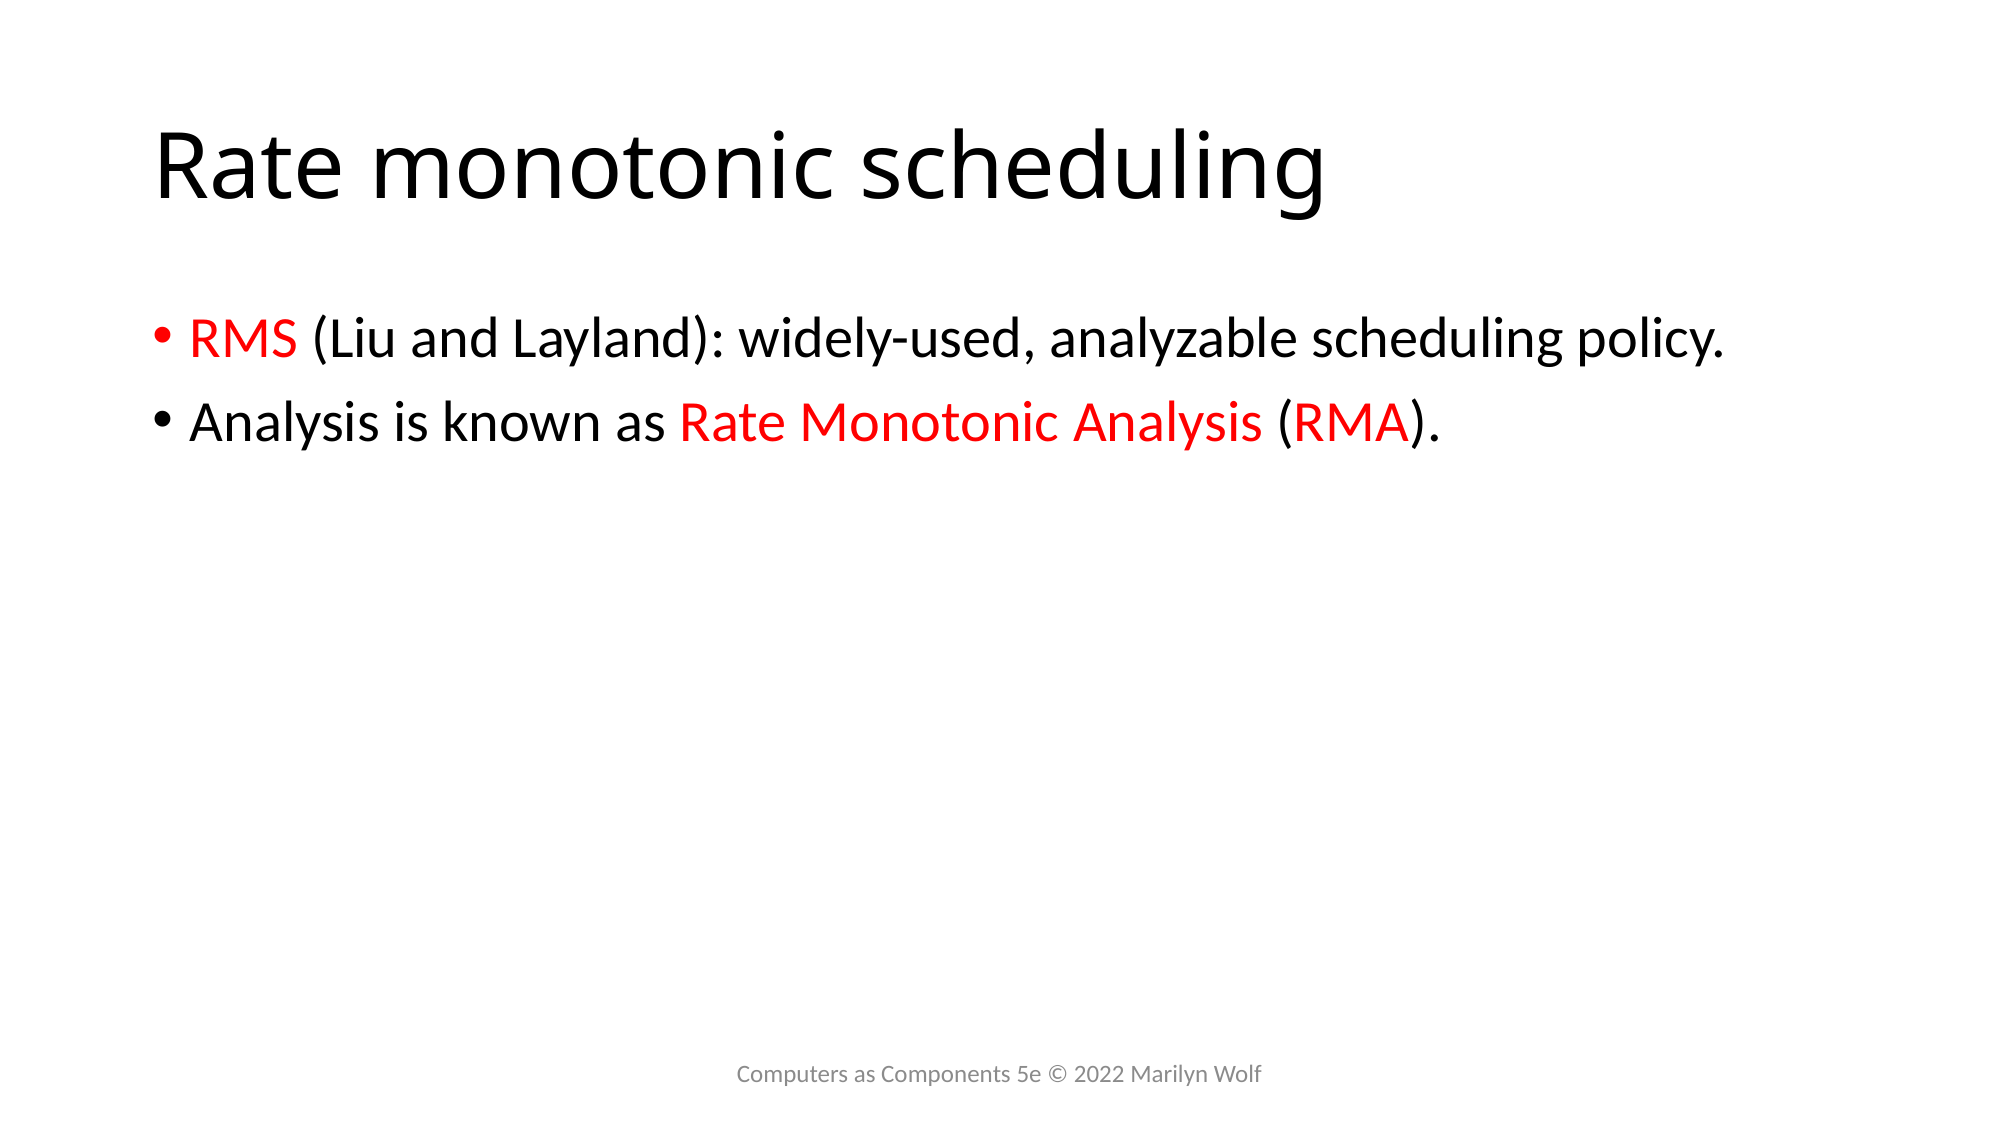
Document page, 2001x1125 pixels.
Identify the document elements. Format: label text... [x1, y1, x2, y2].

footer Computers as Components 5e © 2022 Marilyn Wolf [662, 1042, 1338, 1103]
title Rate monotonic scheduling [137, 59, 1863, 278]
list RMS (Liu and Layland): widely-used, analyzable scheduling policy. Analysis is known as Rate Monotonic Analysis (RMA). [137, 299, 1863, 1014]
